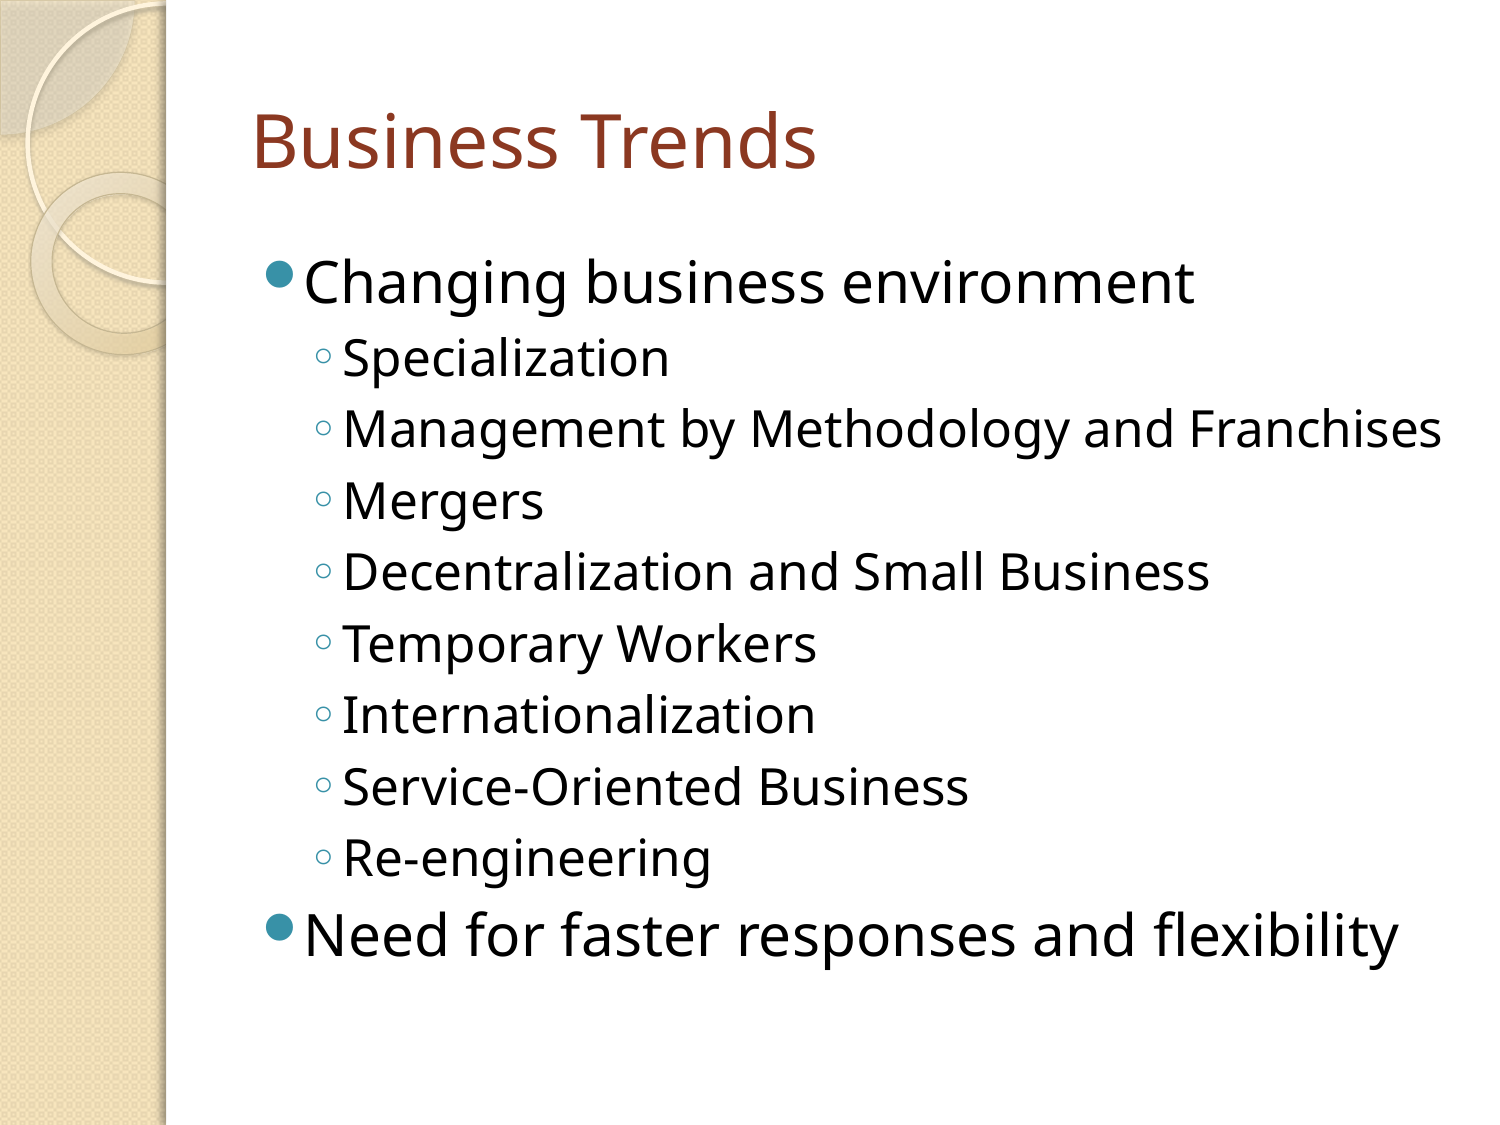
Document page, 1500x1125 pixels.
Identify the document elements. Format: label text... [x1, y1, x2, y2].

title Business Trends [235, 45, 1466, 233]
list Changing business environment Specialization Management by Methodology and Franchises Mergers Decentralization and Small Business Temporary Workers Internationalization Service-Oriented Business Re-engineering Need for faster responses and flexibility [235, 237, 1466, 1025]
